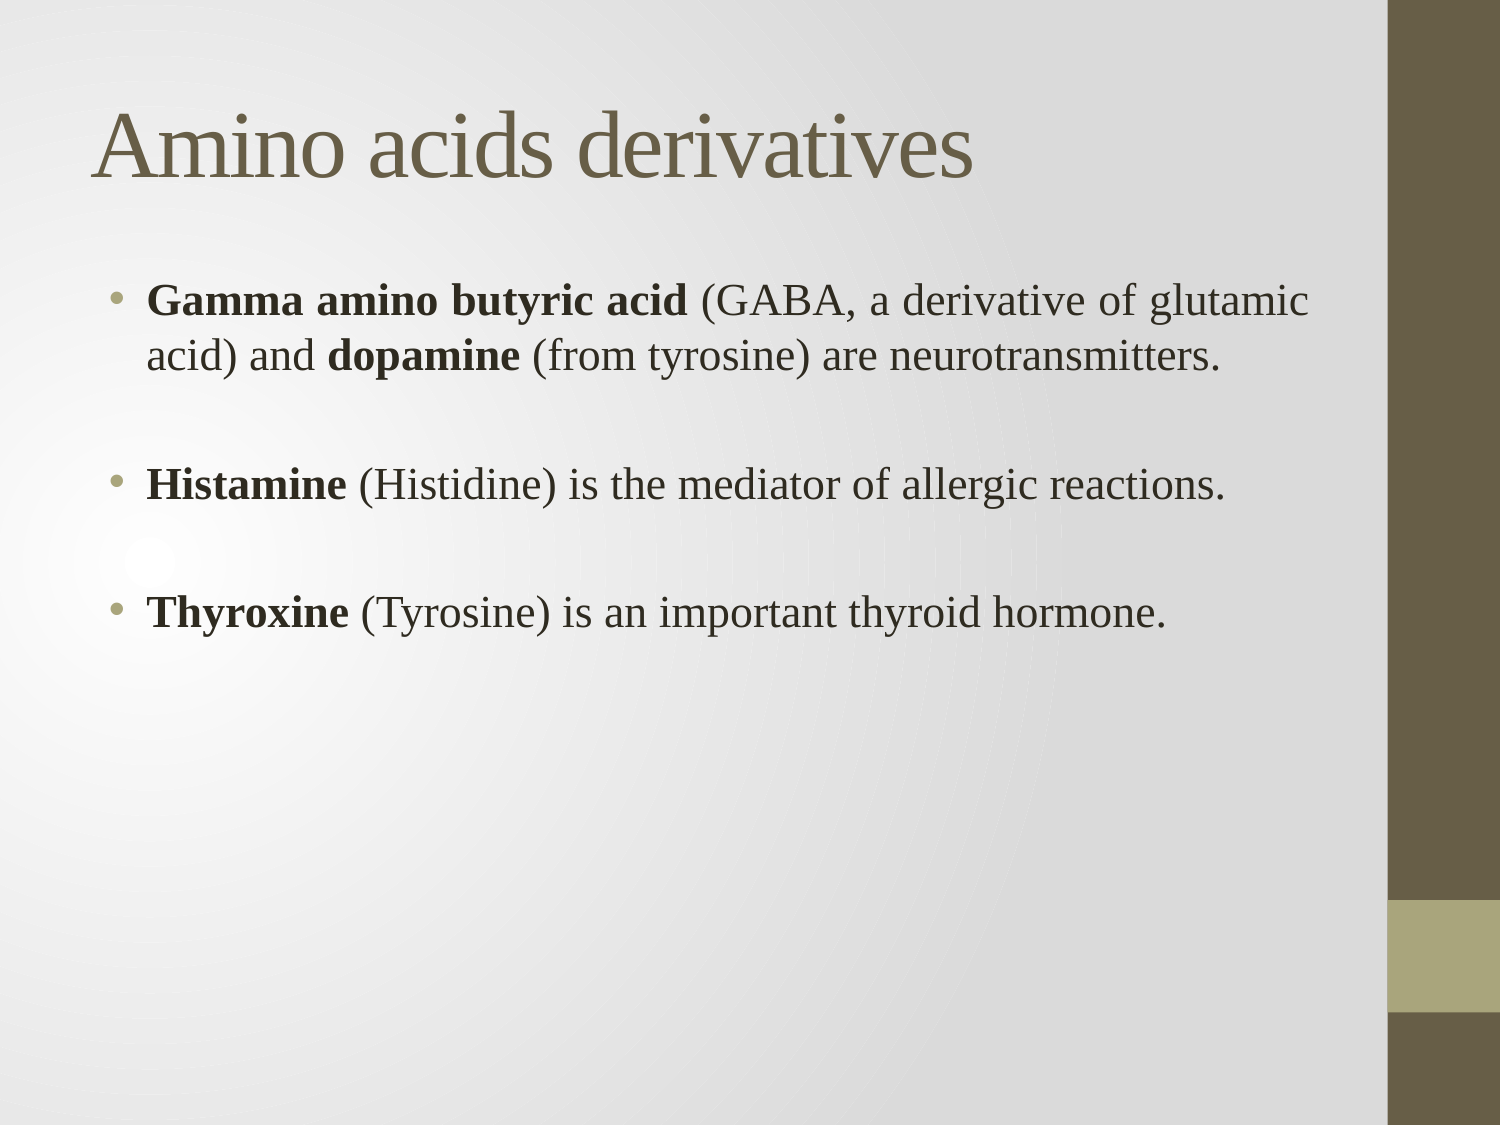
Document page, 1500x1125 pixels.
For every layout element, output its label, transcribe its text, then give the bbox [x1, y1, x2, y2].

list Gamma amino butyric acid (GABA, a derivative of glutamic acid) and dopamine (from tyrosine) are neurotransmitters. Histamine (Histidine) is the mediator of allergic reactions. Thyroxine (Tyrosine) is an important thyroid hormone. [75, 262, 1325, 1050]
title Amino acids derivatives [75, 45, 1325, 233]
